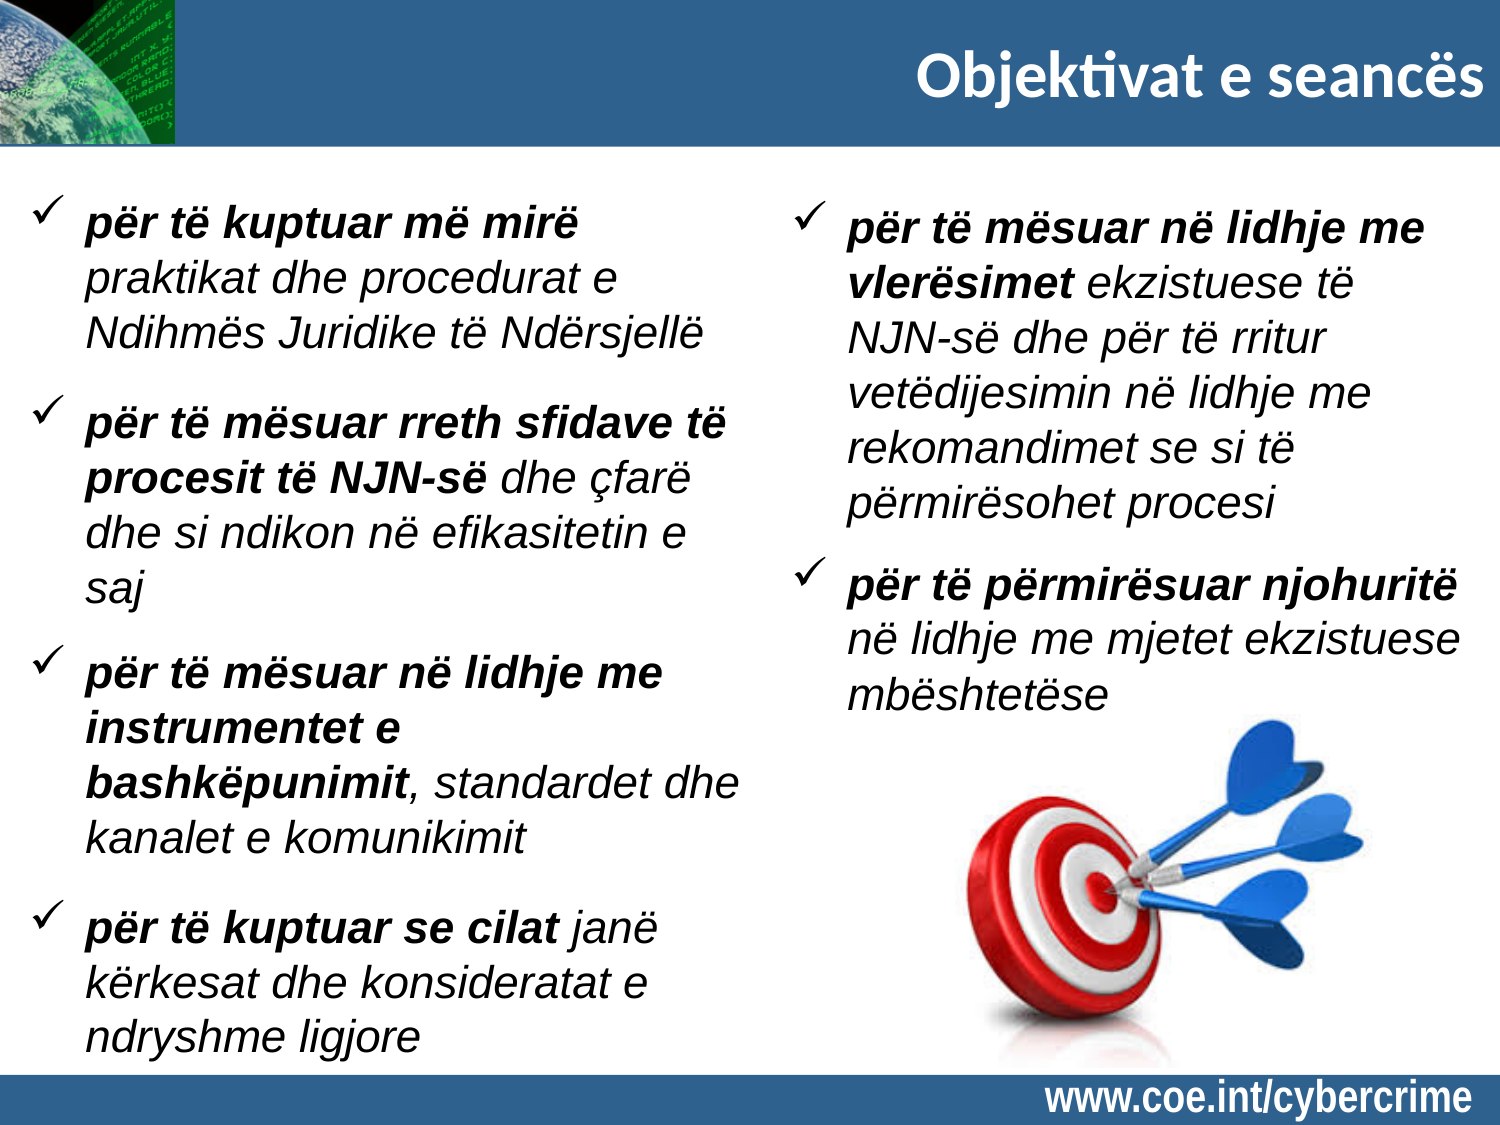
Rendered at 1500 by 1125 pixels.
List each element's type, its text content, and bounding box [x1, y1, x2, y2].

picture [0, 0, 175, 144]
text_box për të mësuar në lidhje me vlerësimet ekzistuese të NJN-së dhe për të rritur vetëdijesimin në lidhje me rekomandimet se si të përmirësohet procesi për të përmirësuar njohuritë në lidhje me mjetet ekzistuese mbështetëse [776, 190, 1480, 782]
text_box Objektivat e seancës [177, 0, 1500, 149]
text_box www.coe.int/cybercrime [1030, 1059, 1500, 1125]
picture [927, 714, 1389, 1068]
text_box për të kuptuar më mirë praktikat dhe procedurat e Ndihmës Juridike të Ndërsjellë për të mësuar rreth sfidave të procesit të NJN-së dhe çfarë dhe si ndikon në efikasitetin e saj për të mësuar në lidhje me instrumentet e bashkëpunimit, standardet dhe kanalet e komunikimit për të kuptuar se cilat janë kërkesat dhe konsideratat e ndryshme ligjore [14, 185, 765, 1070]
text_box [0, 1073, 1030, 1125]
